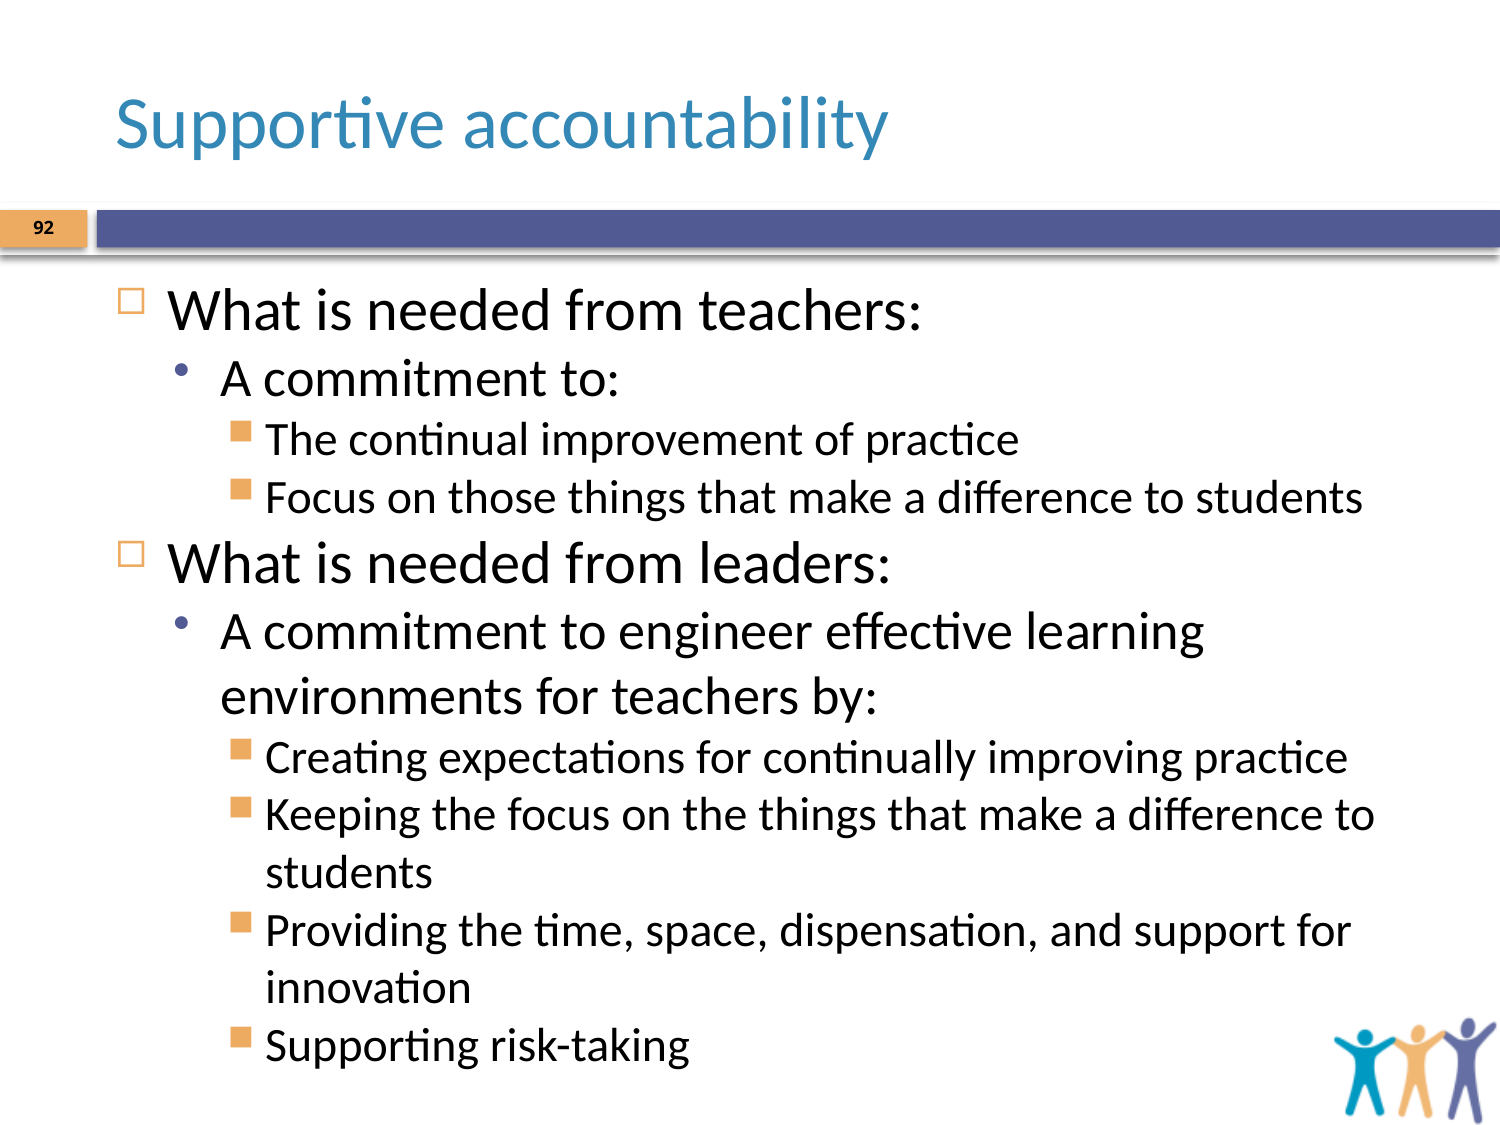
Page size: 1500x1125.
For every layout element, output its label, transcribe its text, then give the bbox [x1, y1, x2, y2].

list What is needed from teachers: A commitment to: The continual improvement of practice Focus on those things that make a difference to students What is needed from leaders: A commitment to engineer effective learning environments for teachers by: Creating expectations for continually improving practice Keeping the focus on the things that make a difference to students Providing the time, space, dispensation, and support for innovation Supporting risk-taking [100, 262, 1438, 1125]
title Supportive accountability [100, 37, 1438, 200]
slide_number 92 [0, 208, 88, 249]
